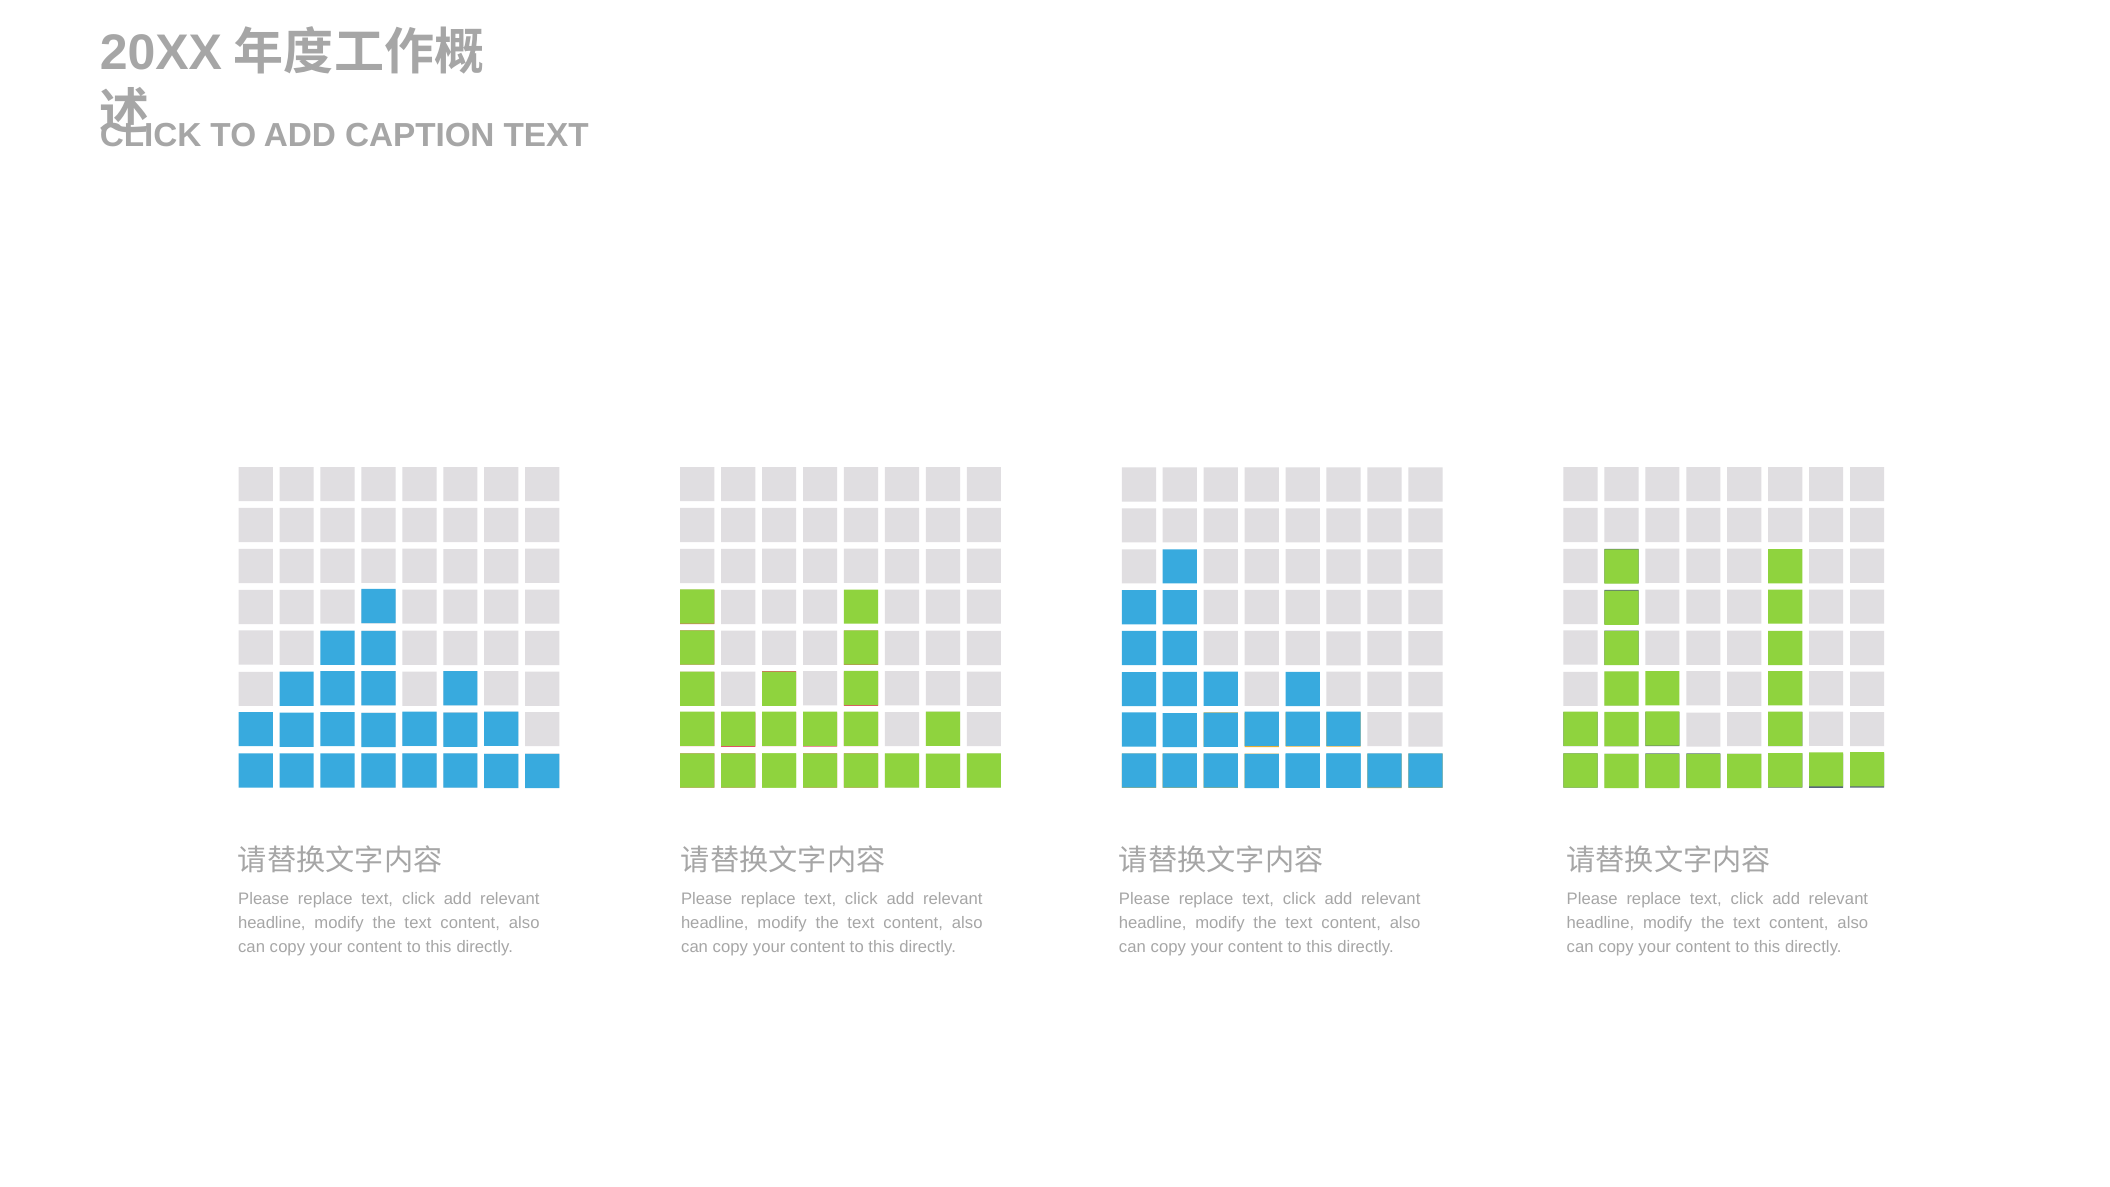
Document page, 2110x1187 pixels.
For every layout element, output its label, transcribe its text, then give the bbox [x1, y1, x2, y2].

text_box Please replace text, click add relevant headline, modify the text content, also can copy your content to this directly. [1566, 883, 1869, 956]
text_box 20XX年度工作概述 [99, 19, 534, 113]
text_box 请替换文字内容 [1118, 834, 1324, 877]
text_box 请替换文字内容 [1566, 834, 1772, 877]
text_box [1121, 467, 1443, 789]
text_box Please replace text, click add relevant headline, modify the text content, also can copy your content to this directly. [238, 883, 541, 956]
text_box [1563, 467, 1885, 789]
text_box 请替换文字内容 [237, 834, 443, 877]
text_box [238, 467, 560, 789]
text_box 请替换文字内容 [680, 834, 886, 877]
text_box Please replace text, click add relevant headline, modify the text content, also can copy your content to this directly. [1119, 883, 1421, 956]
text_box CLICK TO ADD CAPTION TEXT [99, 113, 629, 154]
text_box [680, 467, 1002, 788]
text_box Please replace text, click add relevant headline, modify the text content, also can copy your content to this directly. [680, 883, 983, 956]
